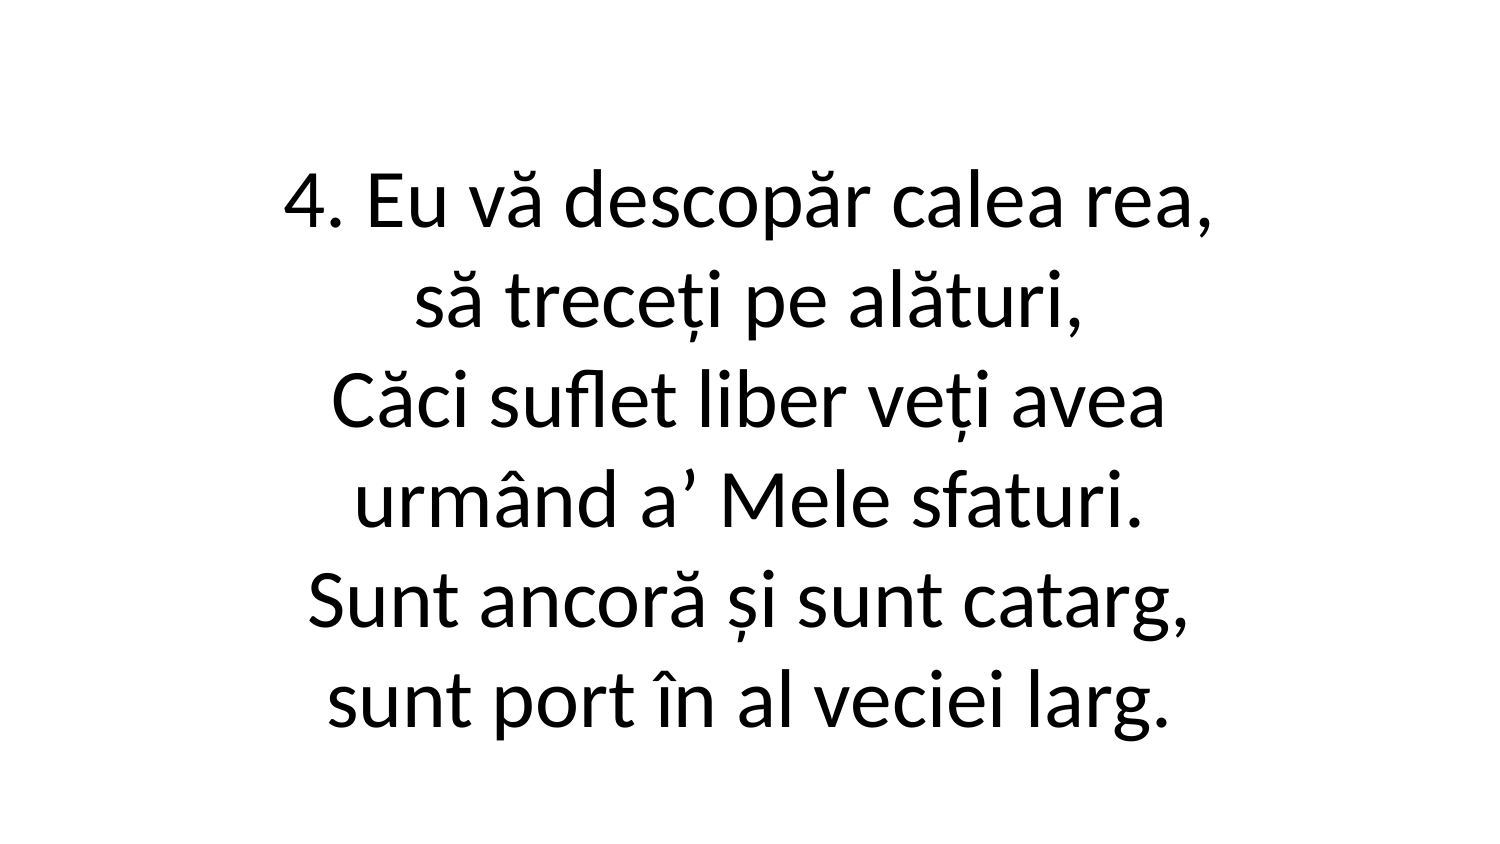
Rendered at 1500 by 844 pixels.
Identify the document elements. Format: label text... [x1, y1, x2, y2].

text_box 4. Eu vă descopăr calea rea, să treceți pe alături, Căci suflet liber veți avea urmând a’ Mele sfaturi. Sunt ancoră și sunt catarg, sunt port în al veciei larg. [268, 92, 1231, 752]
